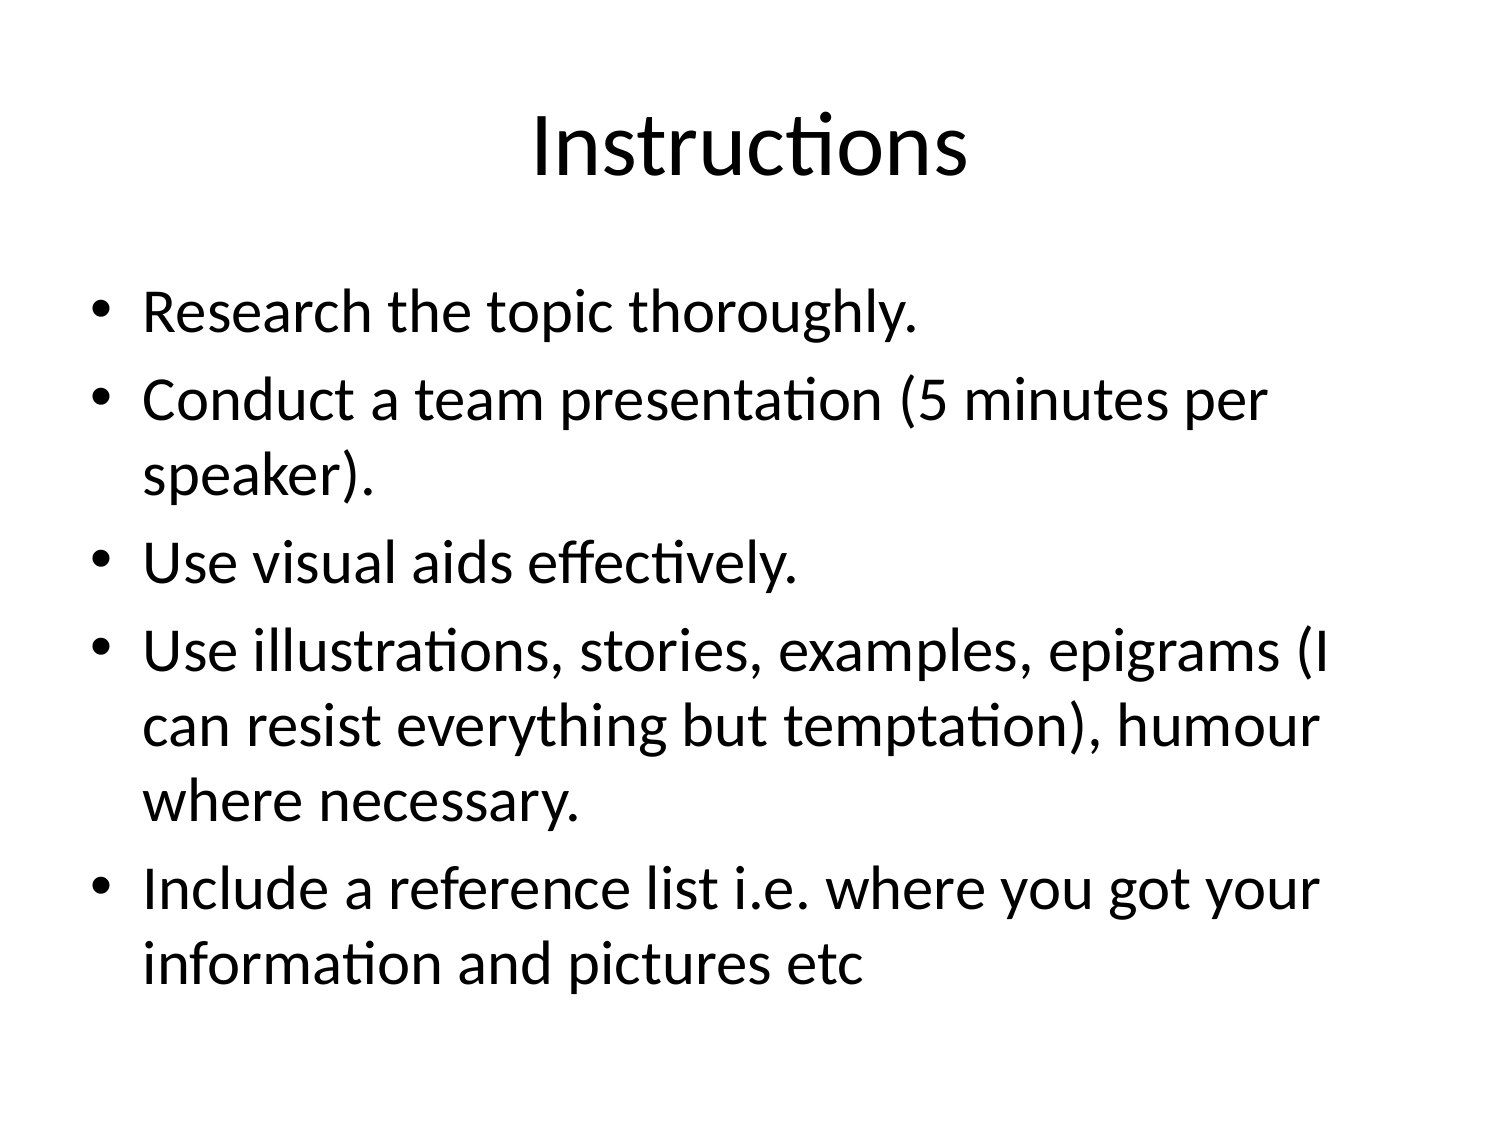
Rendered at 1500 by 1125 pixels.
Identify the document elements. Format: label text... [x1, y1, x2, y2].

title Instructions [75, 45, 1425, 233]
list Research the topic thoroughly. Conduct a team presentation (5 minutes per speaker). Use visual aids effectively. Use illustrations, stories, examples, epigrams (I can resist everything but temptation), humour where necessary. Include a reference list i.e. where you got your information and pictures etc [75, 262, 1425, 1005]
